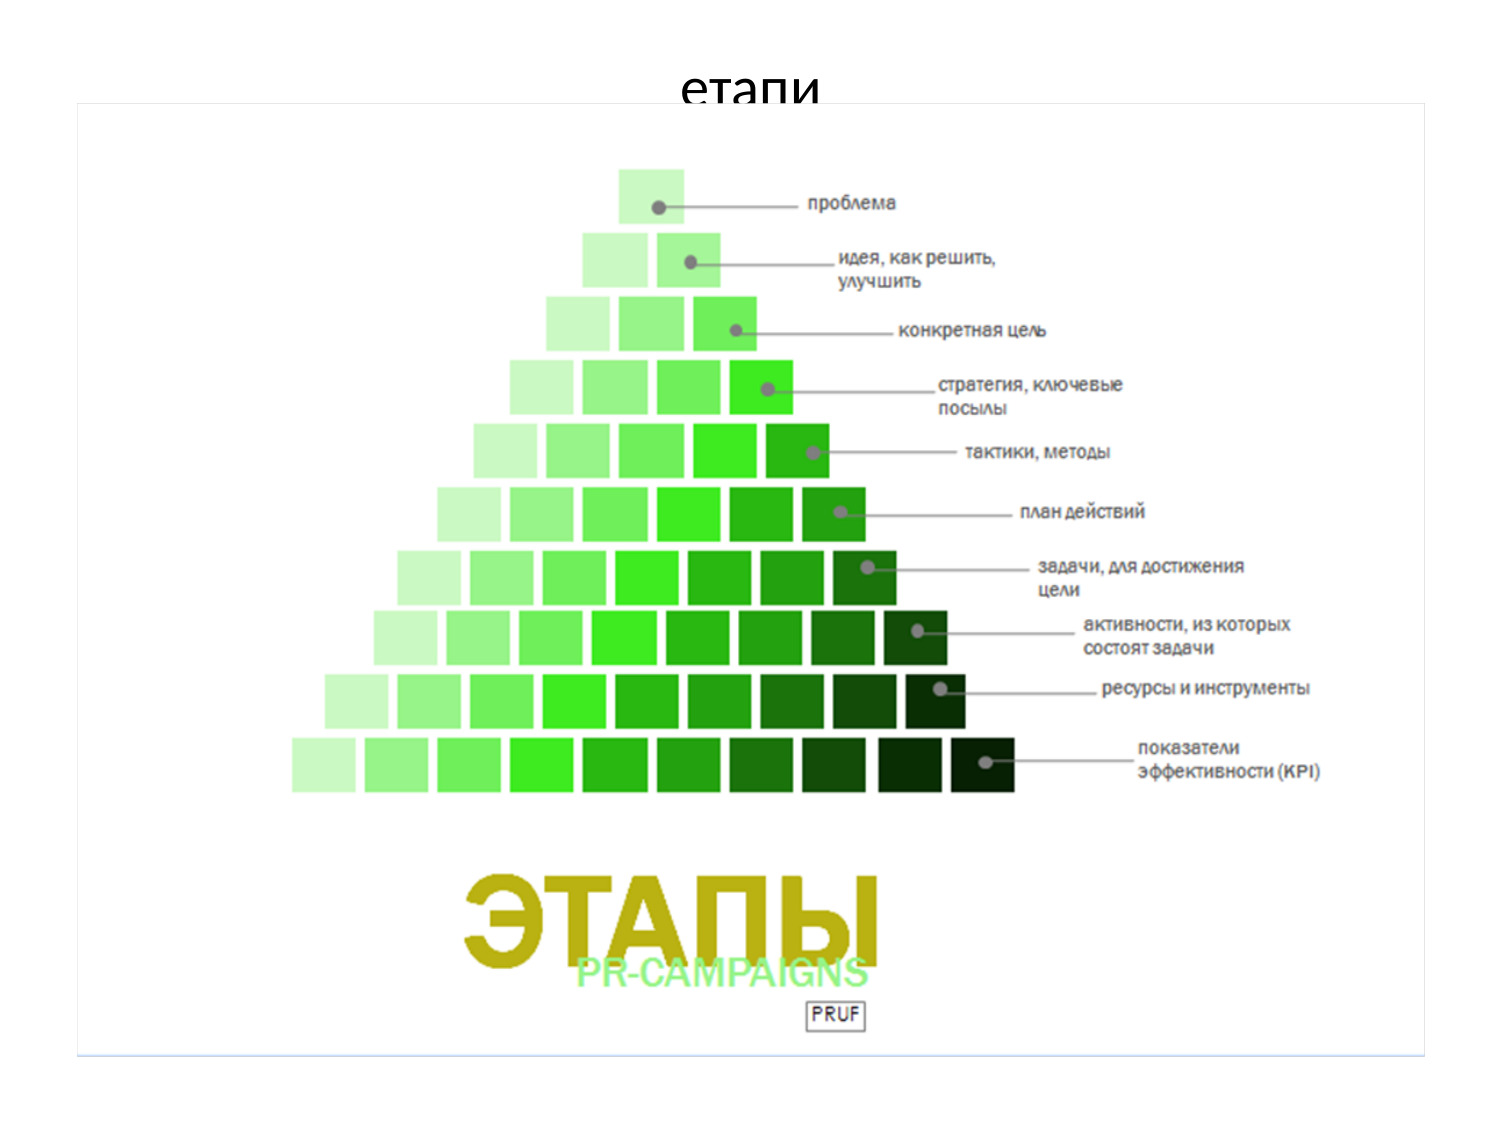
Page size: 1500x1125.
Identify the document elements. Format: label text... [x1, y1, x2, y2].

picture [76, 101, 1426, 1059]
title етапи [82, 30, 1420, 100]
